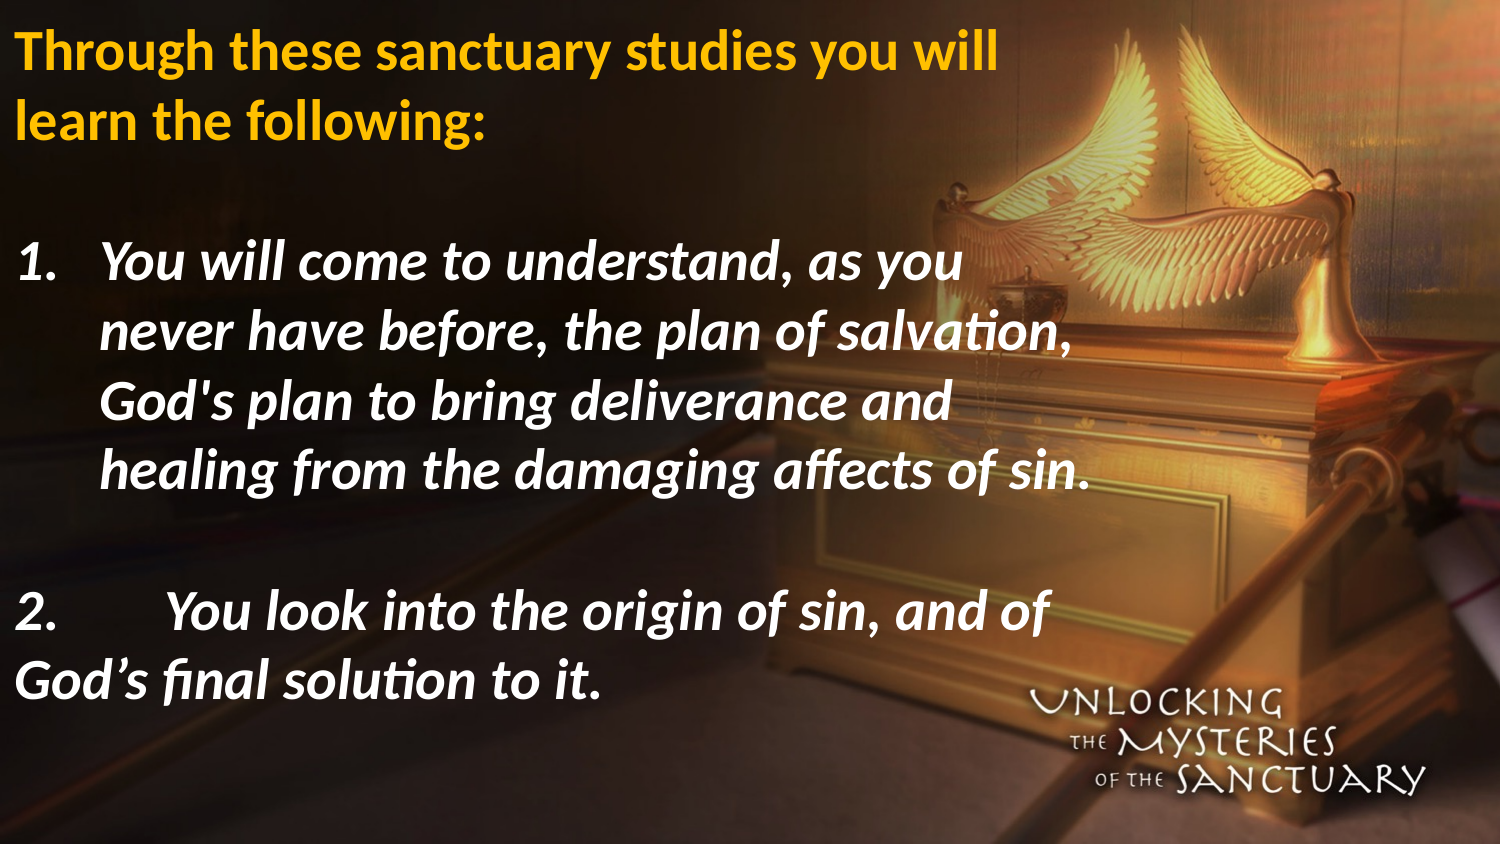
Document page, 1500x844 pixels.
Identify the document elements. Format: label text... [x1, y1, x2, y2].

picture [0, 0, 1500, 844]
text_box Through these sanctuary studies you will learn the following: You will come to understand, as you never have before, the plan of salvation, God's plan to bring deliverance and healing from the damaging affects of sin. 2. You look into the origin of sin, and of God’s final solution to it. [0, 0, 1125, 834]
